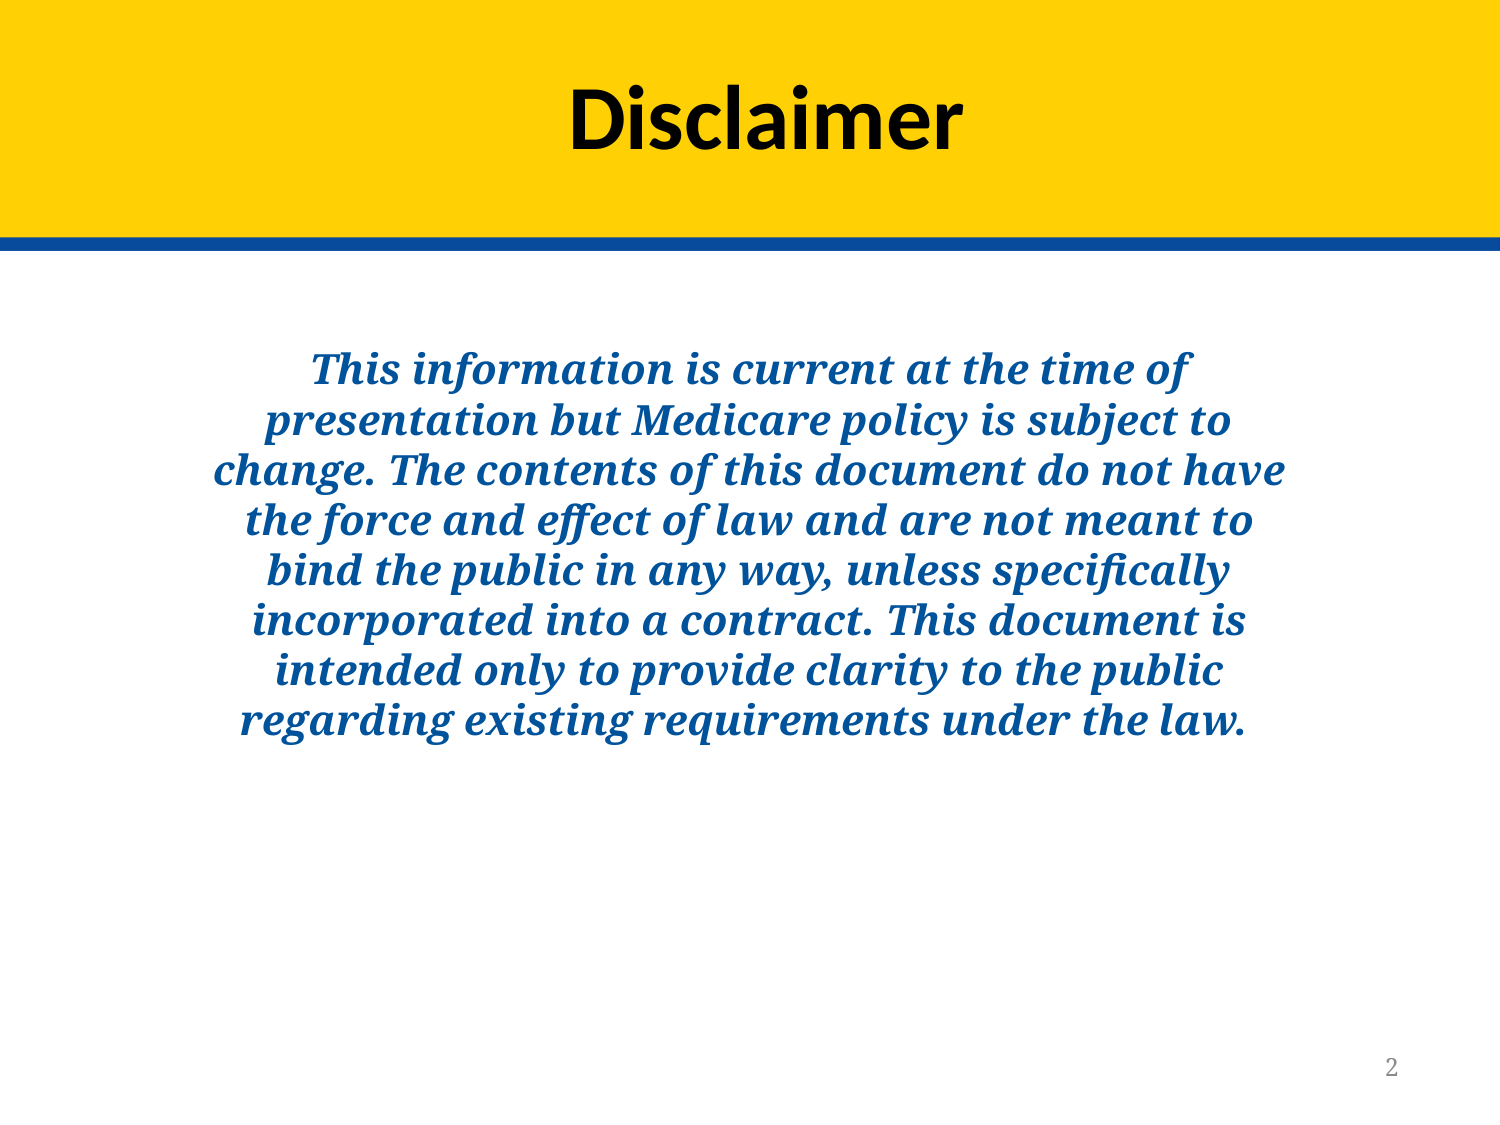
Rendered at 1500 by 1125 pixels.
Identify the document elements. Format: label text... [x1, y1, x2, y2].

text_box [0, 0, 1500, 238]
slide_number 2 [1378, 1060, 1419, 1090]
text_box This information is current at the time of presentation but Medicare policy is subject to change. The contents of this document do not have the force and effect of law and are not meant to bind the public in any way, unless specifically incorporated into a contract. This document is intended only to provide clarity to the public regarding existing requirements under the law. [180, 336, 1318, 801]
picture [0, 238, 1500, 251]
